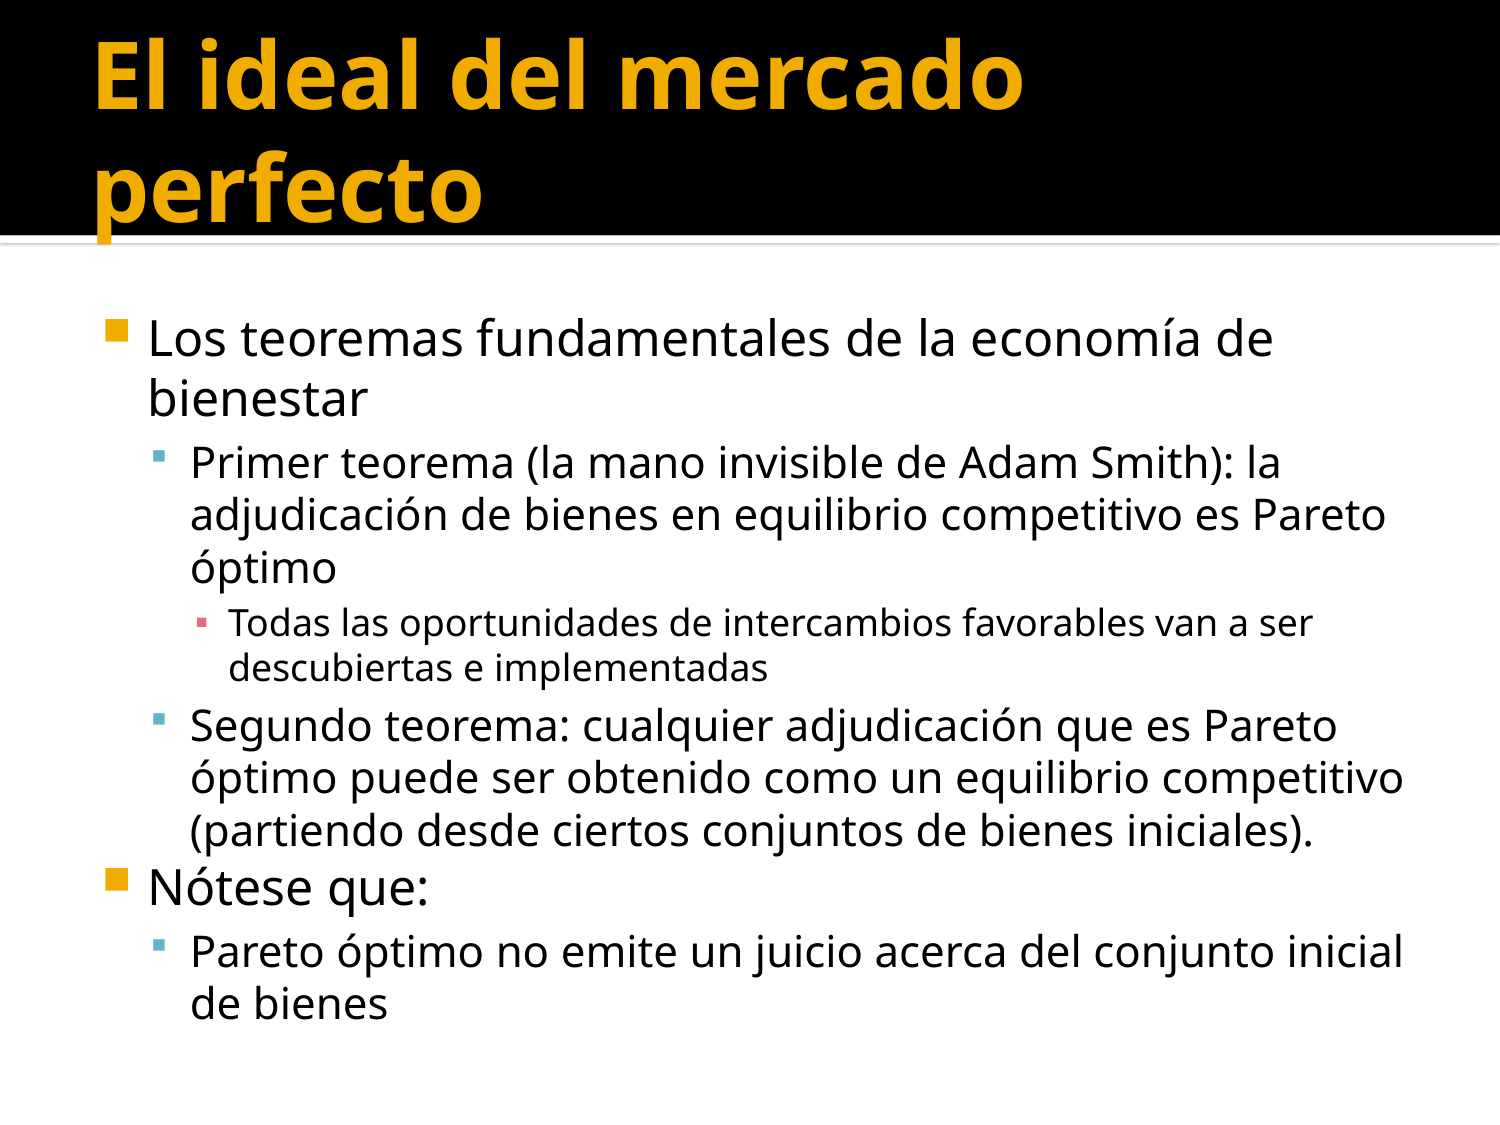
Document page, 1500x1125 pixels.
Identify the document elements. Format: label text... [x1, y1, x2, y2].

list Los teoremas fundamentales de la economía de bienestar Primer teorema (la mano invisible de Adam Smith): la adjudicación de bienes en equilibrio competitivo es Pareto óptimo Todas las oportunidades de intercambios favorables van a ser descubiertas e implementadas Segundo teorema: cualquier adjudicación que es Pareto óptimo puede ser obtenido como un equilibrio competitivo (partiendo desde ciertos conjuntos de bienes iniciales). Nótese que: Pareto óptimo no emite un juicio acerca del conjunto inicial de bienes [75, 291, 1425, 1050]
title El ideal del mercado perfecto [75, 25, 1425, 231]
